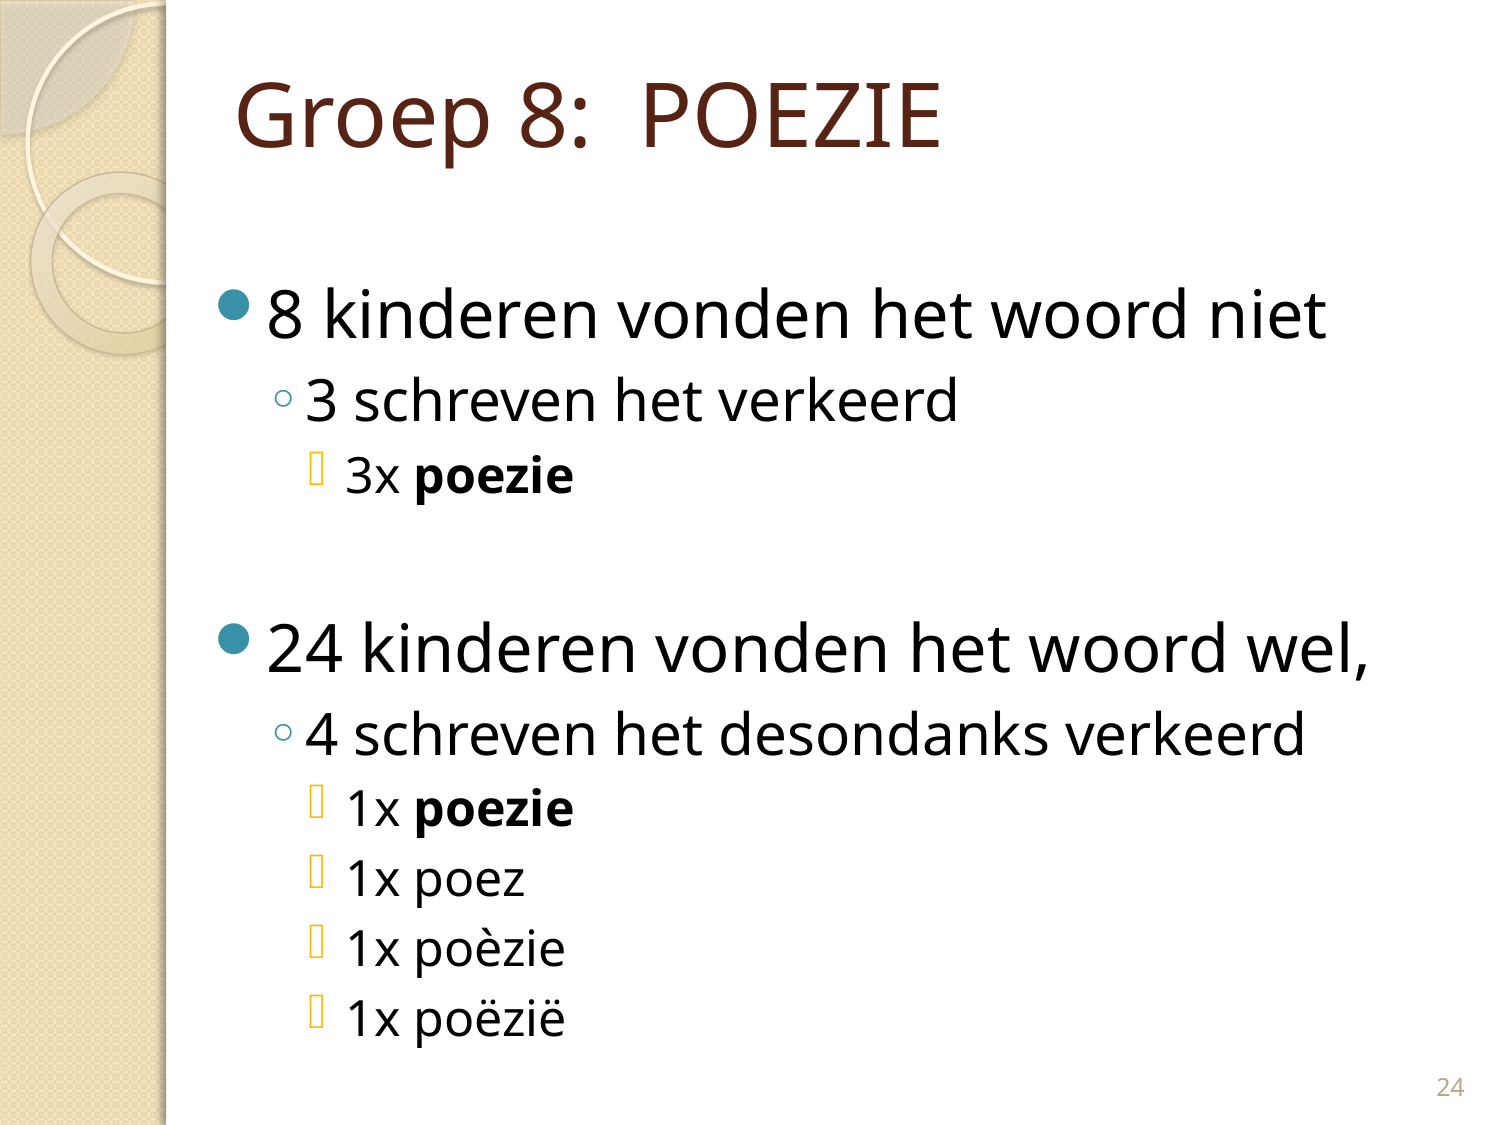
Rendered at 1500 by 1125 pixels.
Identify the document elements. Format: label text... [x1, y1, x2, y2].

title Groep 8: POEZIE [218, 17, 1449, 206]
slide_number 24 [1413, 1034, 1488, 1113]
list 8 kinderen vonden het woord niet 3 schreven het verkeerd 3x poezie 24 kinderen vonden het woord wel, 4 schreven het desondanks verkeerd 1x poezie 1x poez 1x poèzie 1x poëzië [185, 264, 1486, 1098]
